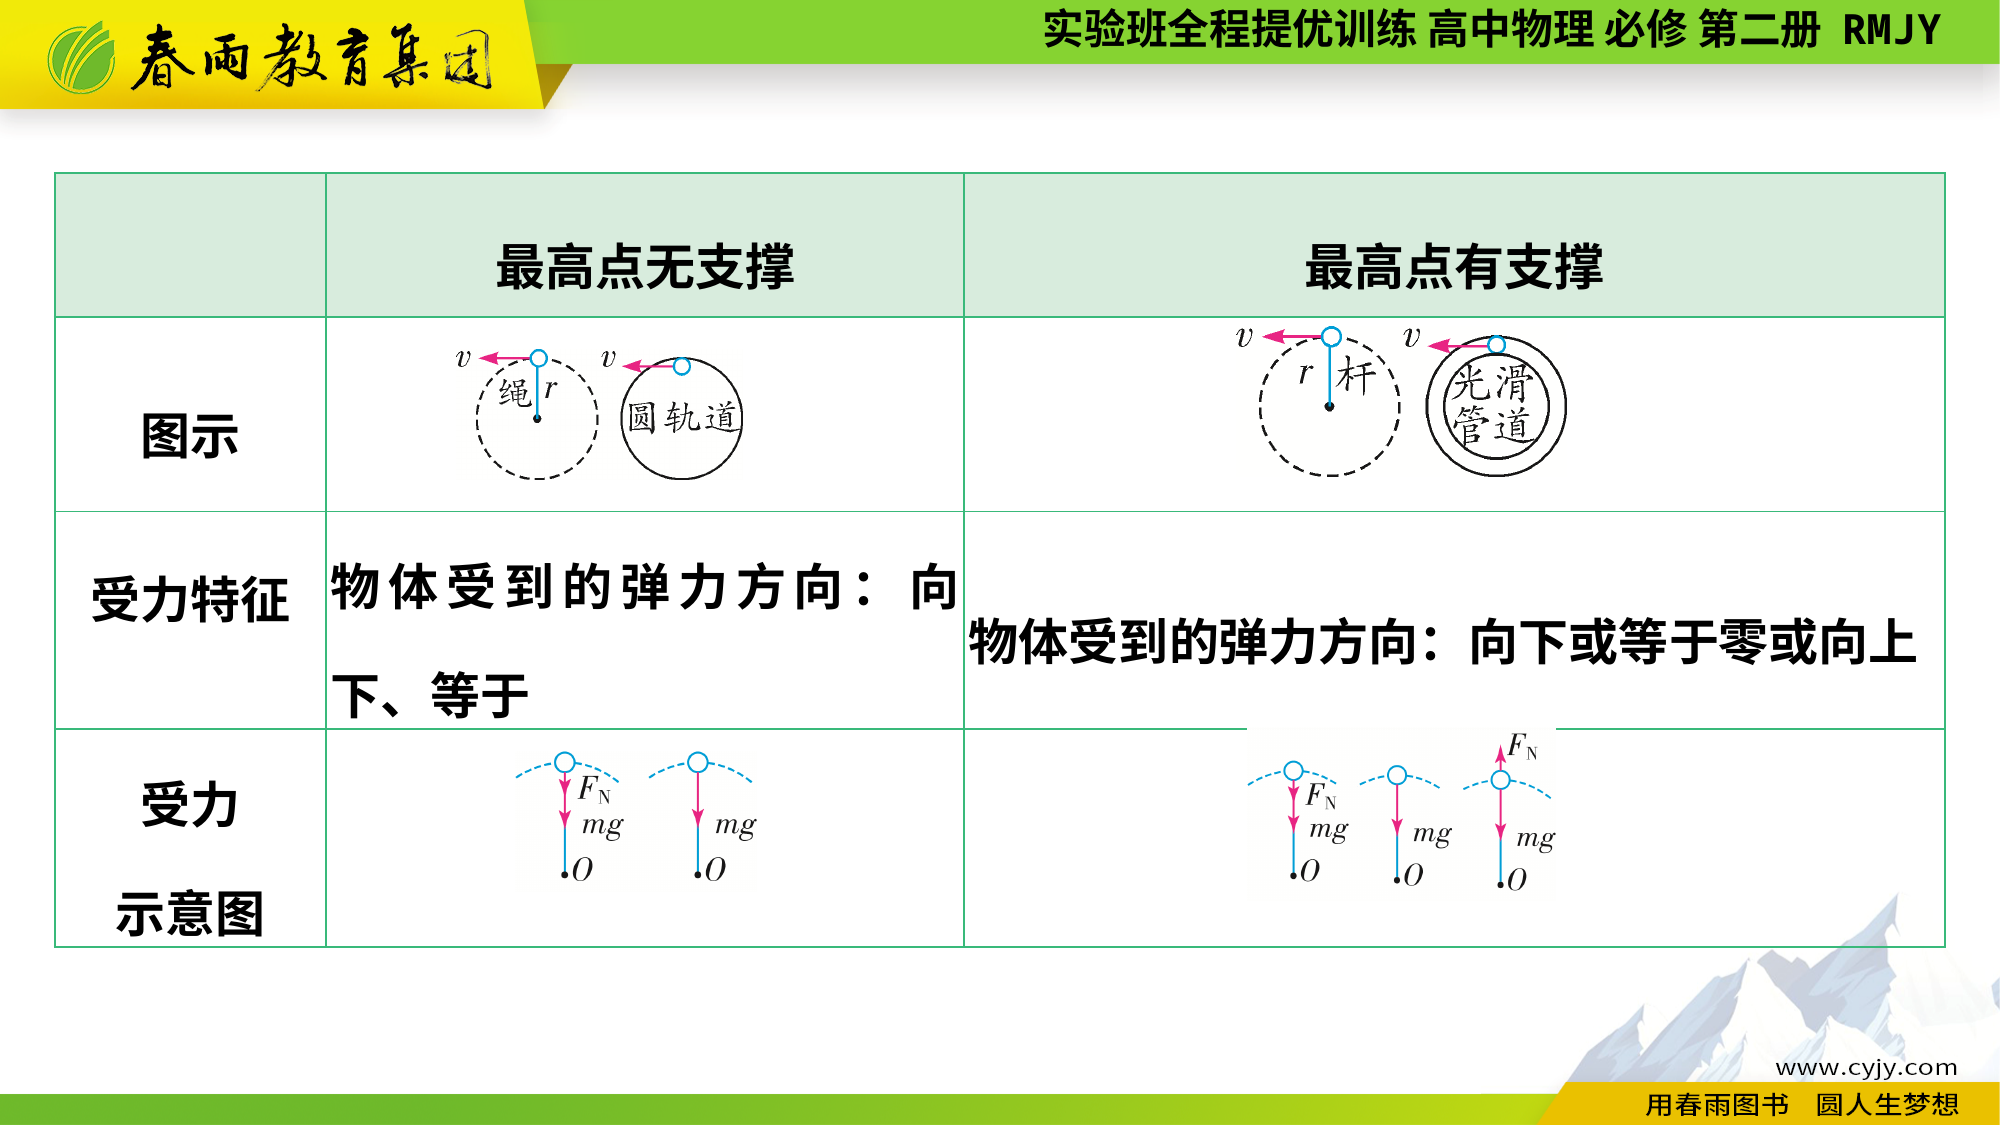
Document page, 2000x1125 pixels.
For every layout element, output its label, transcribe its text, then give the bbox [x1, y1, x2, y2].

table_cell [965, 318, 1944, 511]
table_header [56, 174, 325, 316]
picture [0, 0, 2000, 1125]
table_cell [965, 730, 1944, 946]
table_cell 物体受到的弹力方向：向下、等于 [327, 512, 963, 728]
table_cell 图示 [56, 318, 325, 511]
table_cell 受力特征 [56, 512, 325, 728]
table_cell [327, 730, 963, 946]
table_cell 物体受到的弹力方向：向下或等于零或向上 [965, 512, 1944, 728]
table_header 最高点有支撑 [965, 174, 1944, 316]
table_cell 受力 示意图 [56, 730, 325, 946]
table_header 最高点无支撑 [327, 174, 963, 316]
table_cell [327, 318, 963, 511]
